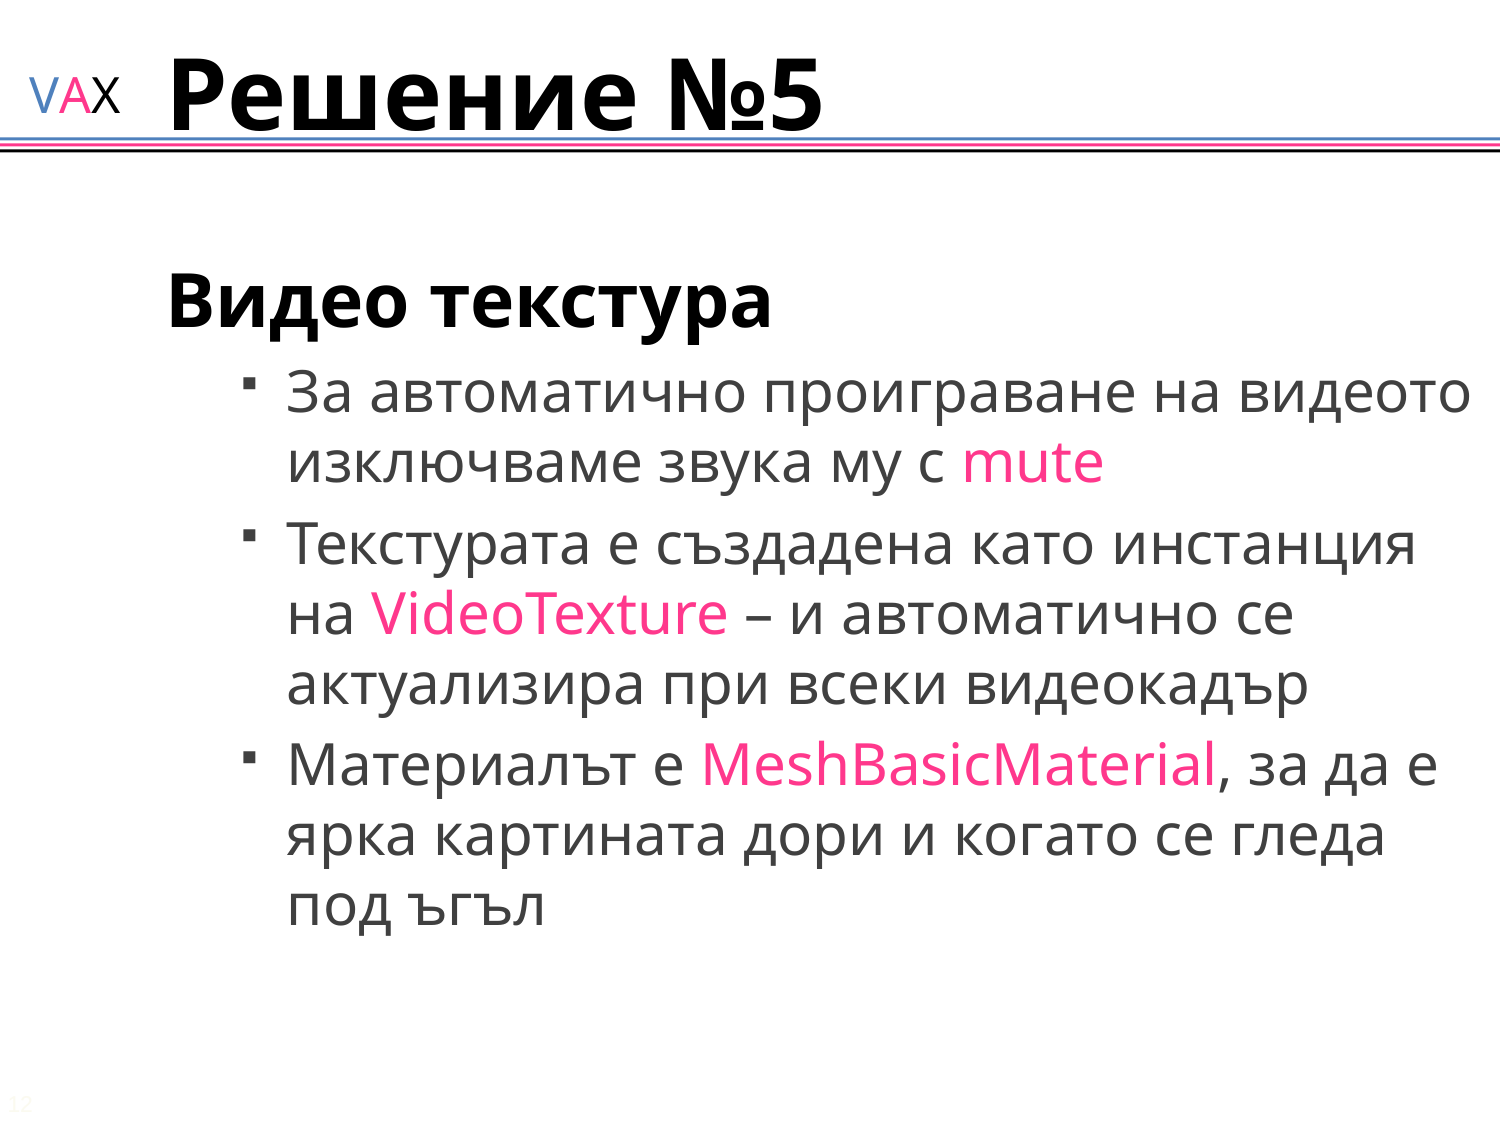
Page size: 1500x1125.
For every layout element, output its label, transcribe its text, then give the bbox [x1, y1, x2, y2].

title Решение №5 [0, 37, 1500, 144]
list Видео текстура За автоматично проиграване на видеото изключваме звука му с mute Текстурата е създадена като инстанция на VideoTexture – и автоматично се актуализира при всеки видеокадър Материалът е MeshBasicMaterial, за да е ярка картината дори и когато се гледа под ъгъл [150, 200, 1488, 1113]
